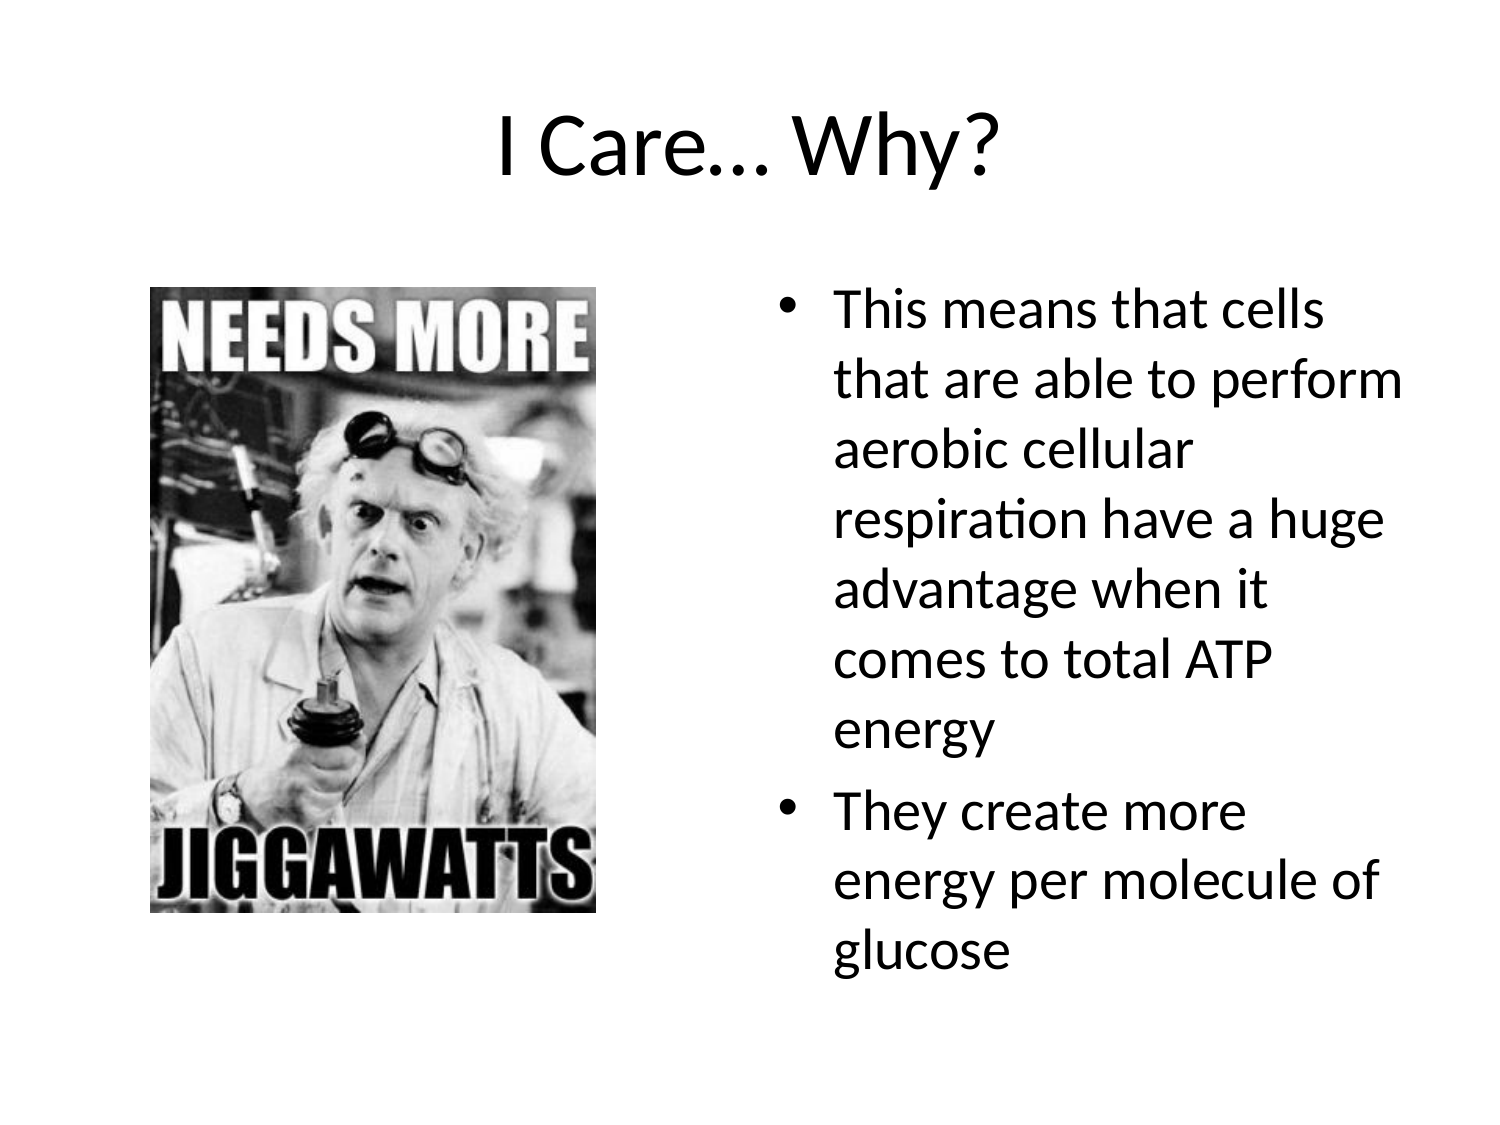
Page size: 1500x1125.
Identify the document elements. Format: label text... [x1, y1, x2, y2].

title I Care… Why? [75, 45, 1425, 233]
picture [149, 287, 596, 913]
list This means that cells that are able to perform aerobic cellular respiration have a huge advantage when it comes to total ATP energy They create more energy per molecule of glucose [762, 262, 1425, 1005]
